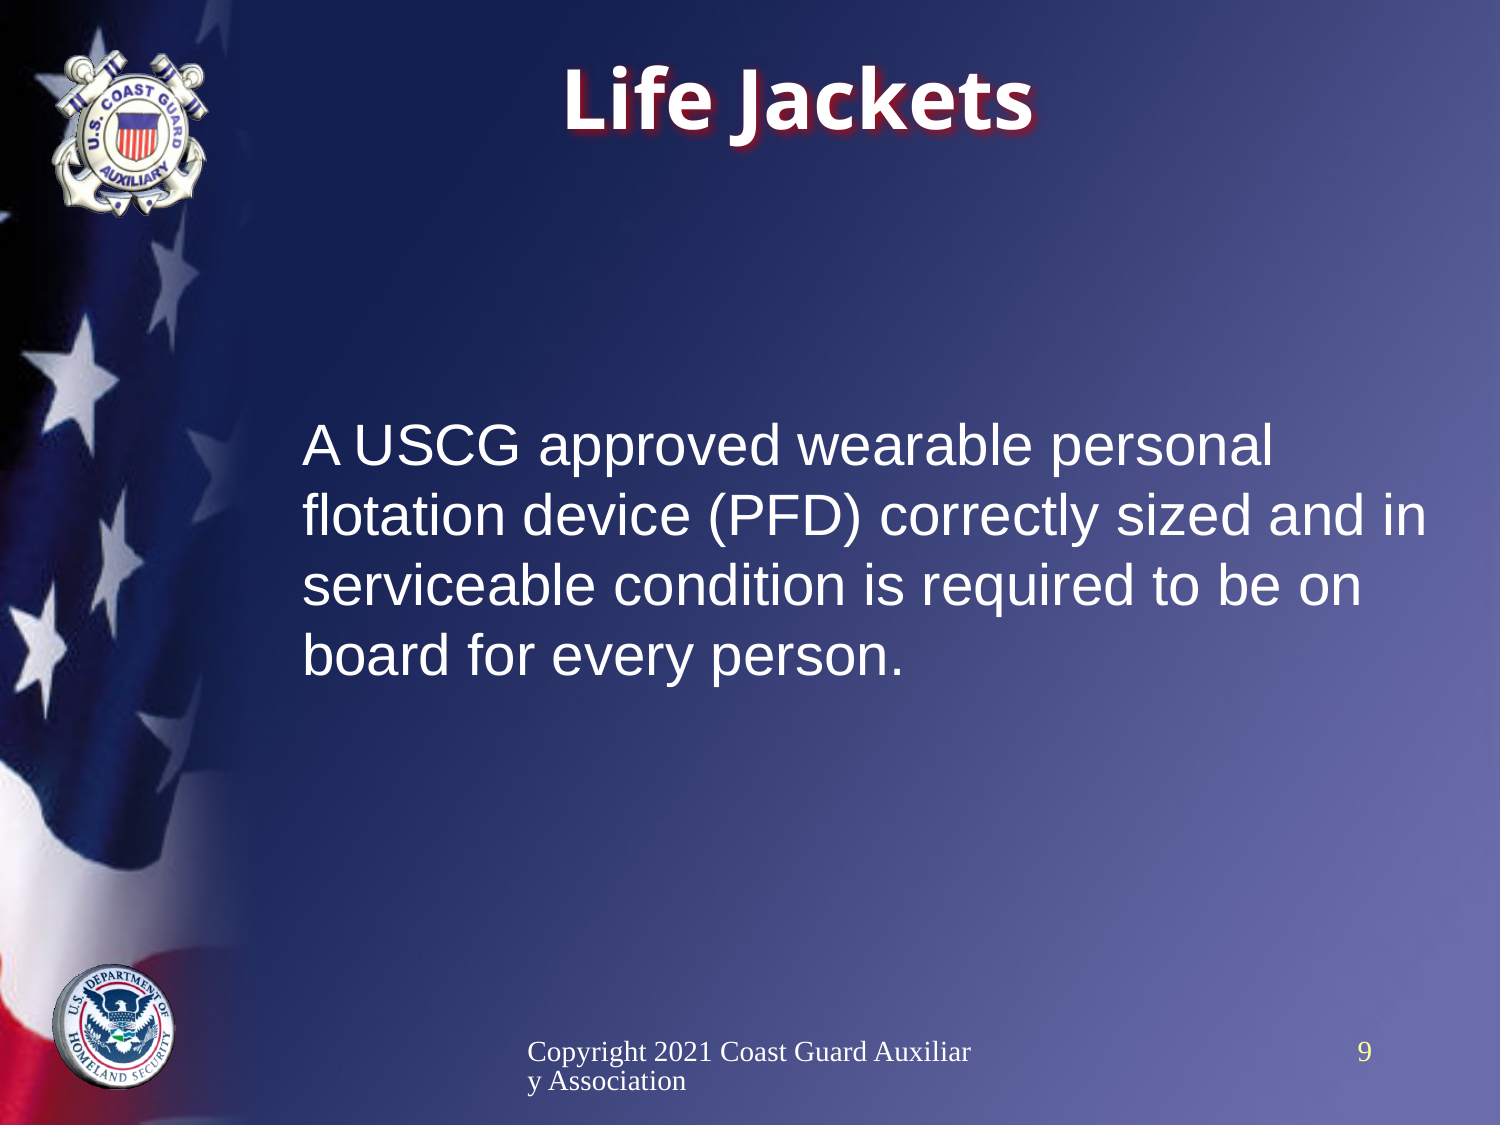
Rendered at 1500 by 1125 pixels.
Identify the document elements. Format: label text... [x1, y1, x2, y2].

picture [0, 0, 1500, 1125]
text_box A USCG approved wearable personal flotation device (PFD) correctly sized and in serviceable condition is required to be on board for every person. [287, 399, 1500, 745]
slide_number 9 [1074, 1025, 1388, 1100]
title Life Jackets [412, 27, 1184, 165]
footer Copyright 2021 Coast Guard Auxiliary Association [512, 1025, 988, 1100]
